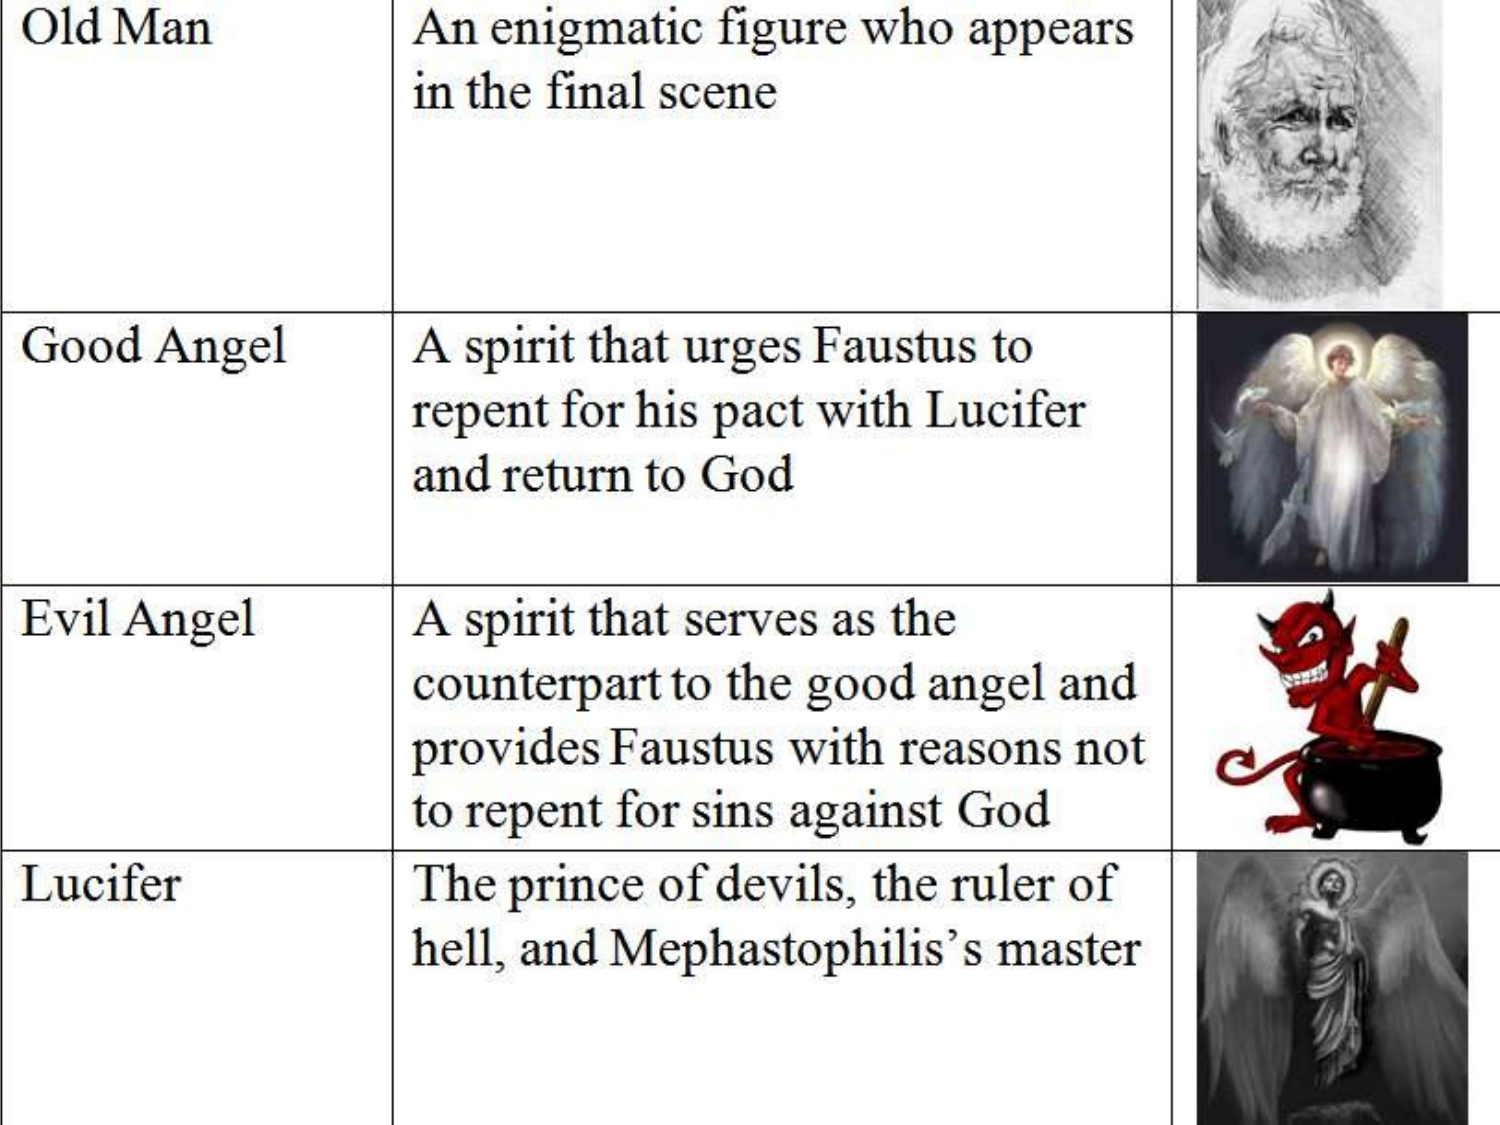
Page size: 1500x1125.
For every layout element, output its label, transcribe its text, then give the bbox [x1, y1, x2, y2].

text_box [0, 0, 1500, 1125]
slide_number 14 [1080, 1046, 1425, 1103]
